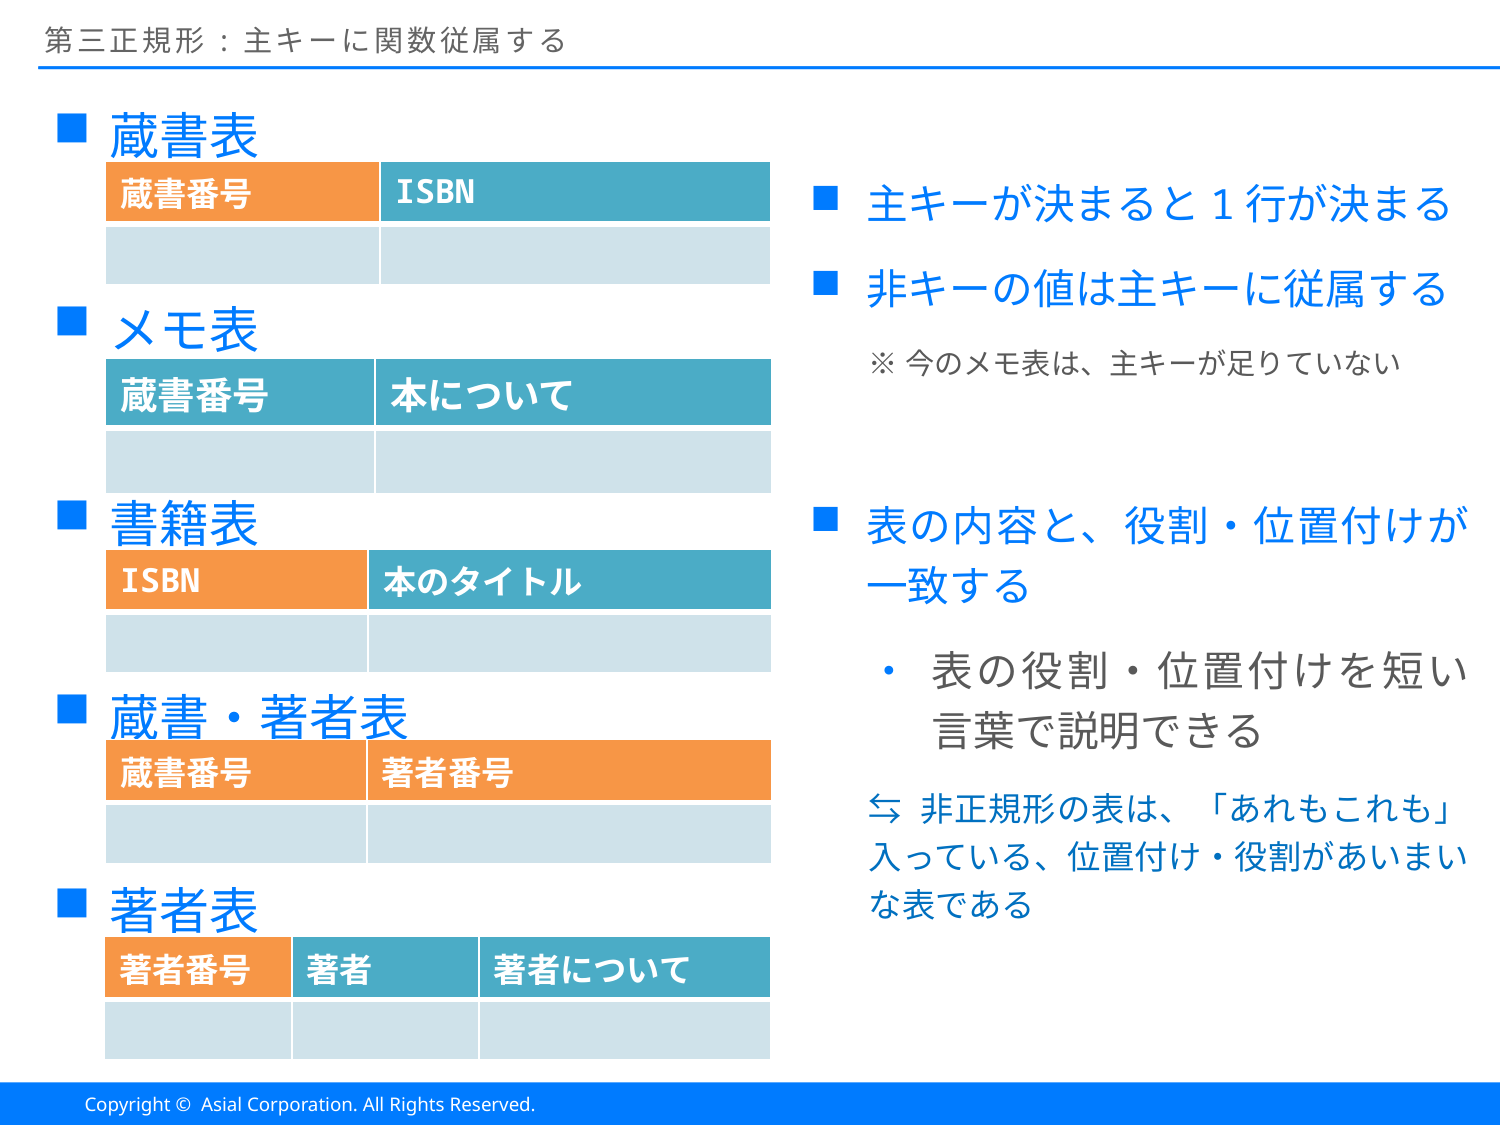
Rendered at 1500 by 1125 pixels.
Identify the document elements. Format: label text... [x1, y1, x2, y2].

table_header 蔵書番号 [106, 740, 366, 800]
table_cell [105, 1002, 291, 1059]
table_cell [106, 227, 379, 284]
table_cell [376, 431, 771, 493]
table_header 蔵書番号 [106, 359, 374, 425]
table_header 著者について [480, 937, 770, 997]
table_header 蔵書番号 [106, 162, 379, 221]
table_cell [106, 805, 366, 863]
title 第三正規形:主キーに関数従属する [29, 7, 1223, 72]
table_cell [480, 1002, 770, 1059]
table_header 本について [376, 359, 771, 425]
table_cell [369, 615, 771, 672]
list 蔵書表 メモ表 書籍表 蔵書・著者表 著者表 [38, 84, 795, 988]
table_cell [368, 805, 771, 863]
table_header ISBN [106, 550, 367, 609]
table_cell [293, 1002, 478, 1059]
table_header 著者番号 [105, 937, 291, 997]
table_header 本のタイトル [369, 550, 771, 609]
table_header 著者 [293, 937, 478, 997]
table_header 著者番号 [368, 740, 771, 800]
table_header ISBN [381, 162, 770, 221]
text_box 主キーが決まると1行が決まる 非キーの値は主キーに従属する ※今のメモ表は、主キーが足りていない 表の内容と、役割・位置付けが一致する 表の役割・位置付けを短い言葉で説明できる ⇆ 非正規形の表は、「あれもこれも」入っている、位置付け・役割があいまいな表である [795, 160, 1484, 1013]
table_cell [106, 615, 367, 672]
table_cell [381, 227, 770, 284]
table_cell [106, 431, 374, 493]
